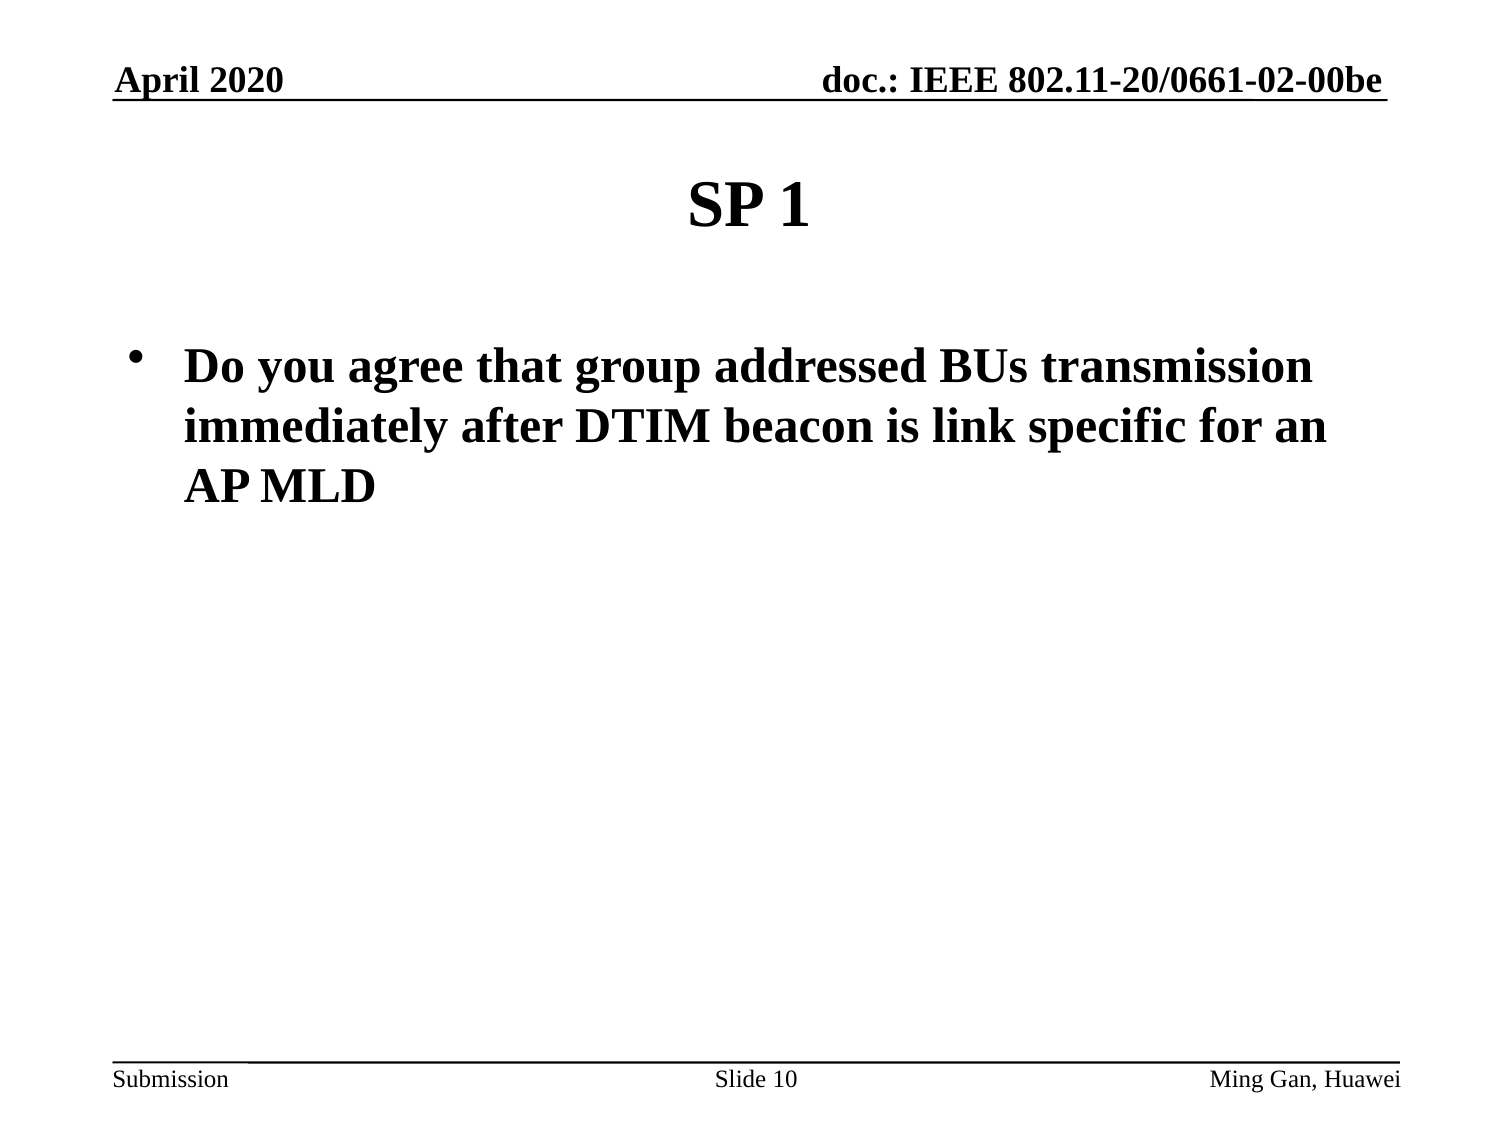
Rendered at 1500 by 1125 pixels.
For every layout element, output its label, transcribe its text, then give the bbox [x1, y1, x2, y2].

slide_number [114, 54, 286, 101]
title SP 1 [112, 112, 1388, 288]
slide_number Slide 10 [712, 1061, 800, 1093]
list Do you agree that group addressed BUs transmission immediately after DTIM beacon is link specific for an AP MLD [112, 324, 1388, 1001]
footer Ming Gan, Huawei [1206, 1061, 1402, 1093]
